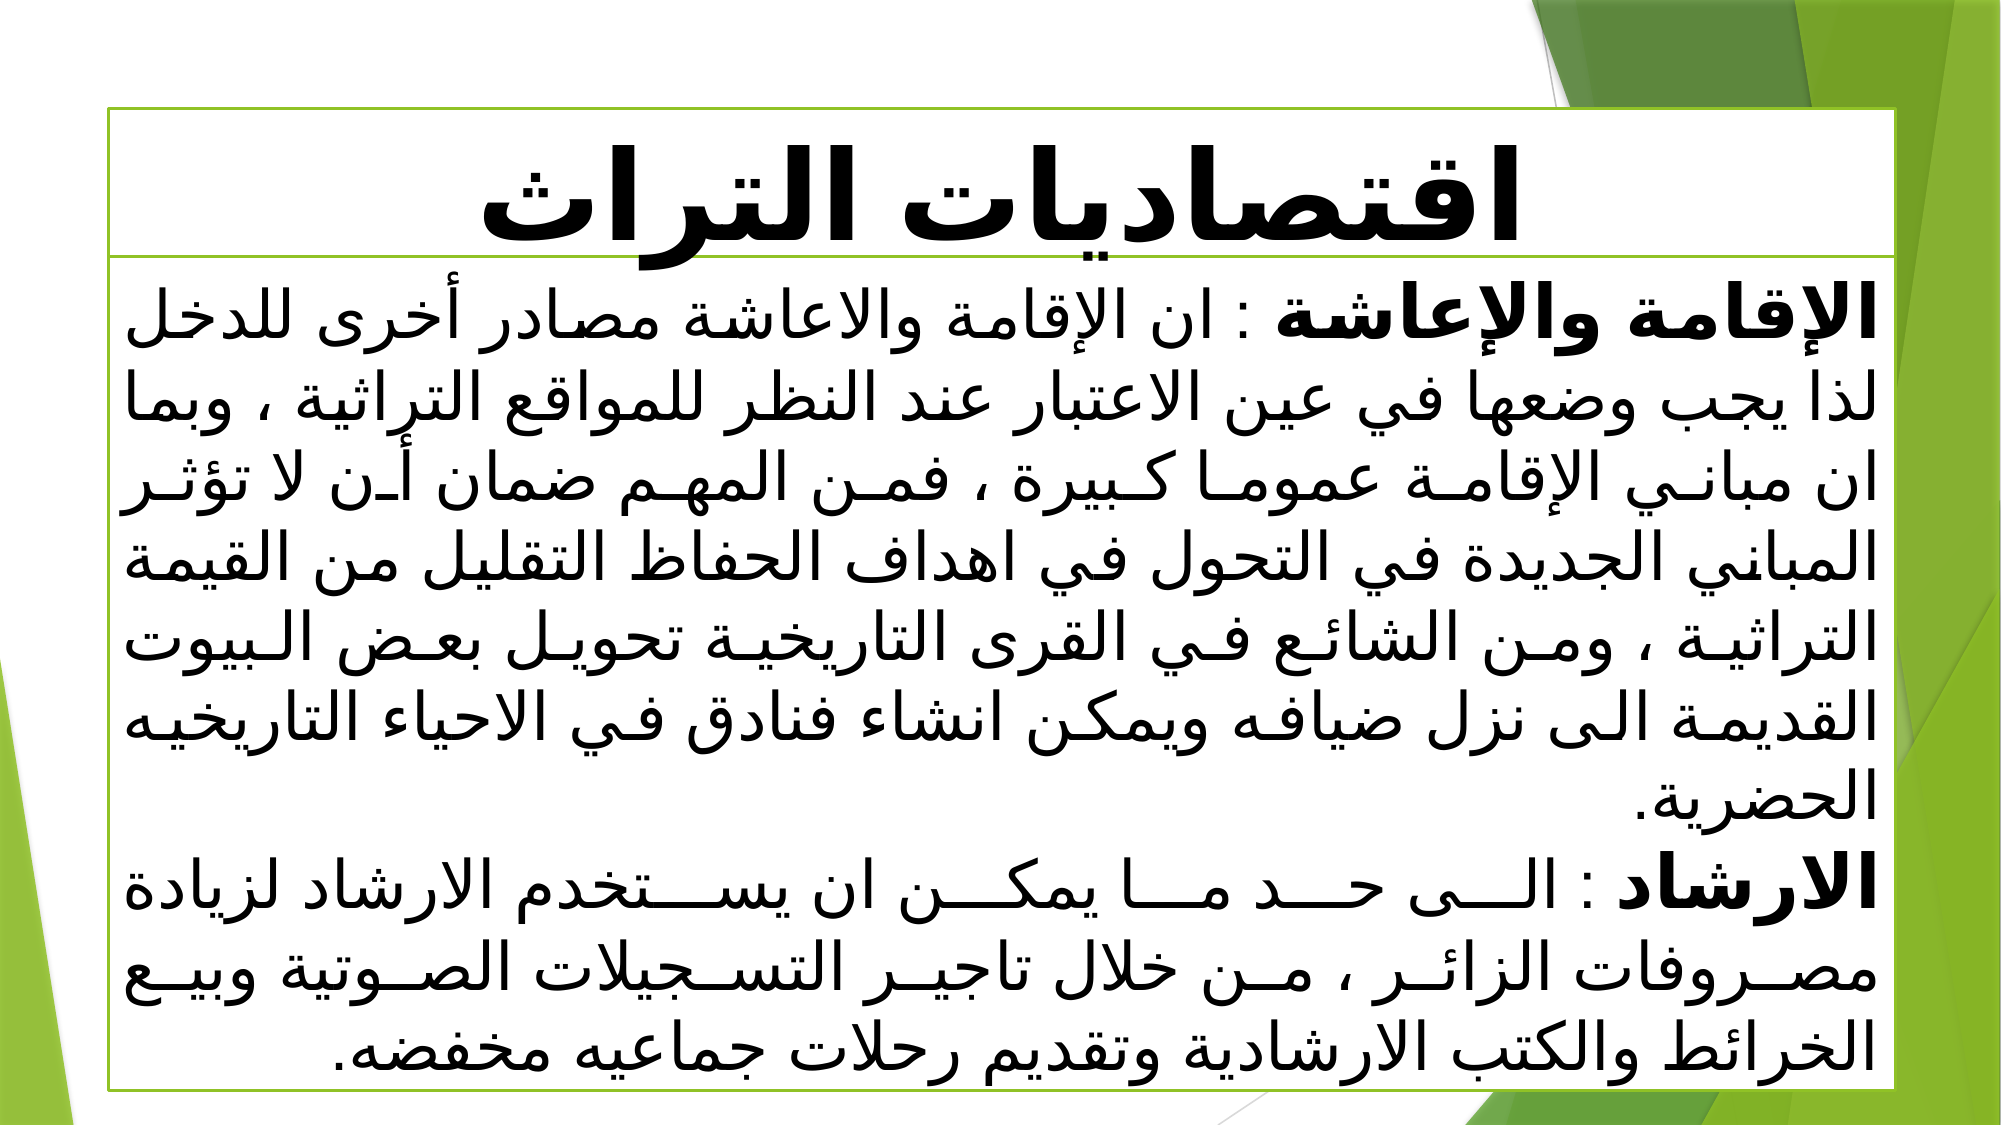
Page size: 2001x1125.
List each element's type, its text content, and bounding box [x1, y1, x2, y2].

title اقتصاديات التراث [107, 107, 1897, 258]
text_box الإقامة والإعاشة : ان الإقامة والاعاشة مصادر أخرى للدخل لذا يجب وضعها في عين الاعتبار عند النظر للمواقع التراثية ، وبما ان مباني الإقامة عموما كبيرة ، فمن المهم ضمان أن لا تؤثر المباني الجديدة في التحول في اهداف الحفاظ التقليل من القيمة التراثية ، ومن الشائع في القرى التاريخية تحويل بعض البيوت القديمة الى نزل ضيافه ويمكن انشاء فنادق في الاحياء التاريخيه الحضرية. الارشاد : الى حد ما يمكن ان يستخدم الارشاد لزيادة مصروفات الزائر ، من خلال تاجير التسجيلات الصوتية وبيع الخرائط والكتب الارشادية وتقديم رحلات جماعيه مخفضه. [107, 258, 1897, 1092]
